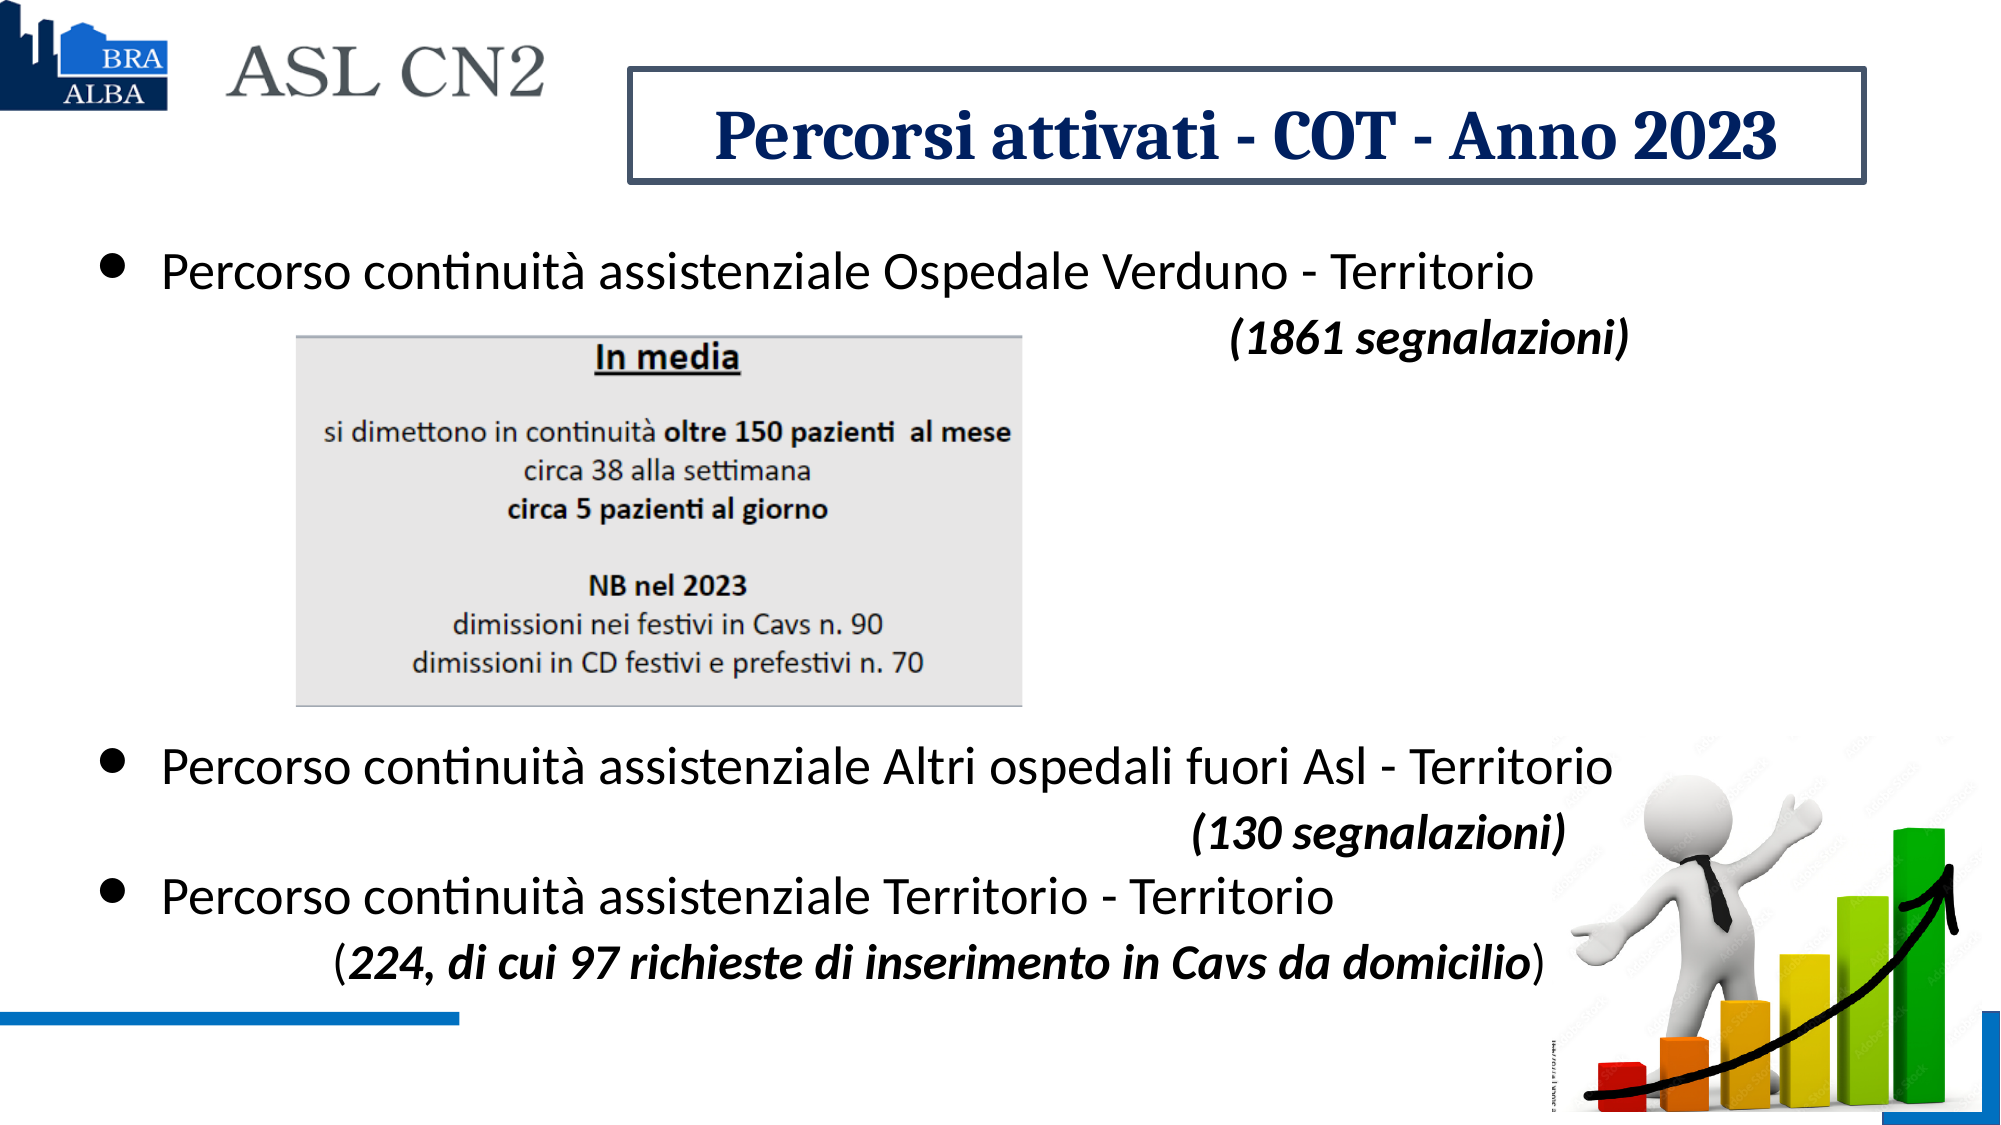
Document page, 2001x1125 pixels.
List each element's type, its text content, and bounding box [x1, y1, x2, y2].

text_box [0, 1011, 460, 1026]
text_box Percorsi attivati - COT - Anno 2023 [630, 68, 1865, 182]
picture [0, 0, 545, 112]
text_box Percorso continuità assistenziale Ospedale Verduno - Territorio (1861 segnalazioni) Percorso continuità assistenziale Altri ospedali fuori Asl - Territorio (130 segnalazioni) Percorso continuità assistenziale Territorio - Territorio (224, di cui 97 richieste di inserimento in Cavs da domicilio) [71, 220, 1899, 1012]
text_box [1882, 1012, 2000, 1125]
picture [1551, 736, 1982, 1112]
picture [295, 331, 1023, 707]
